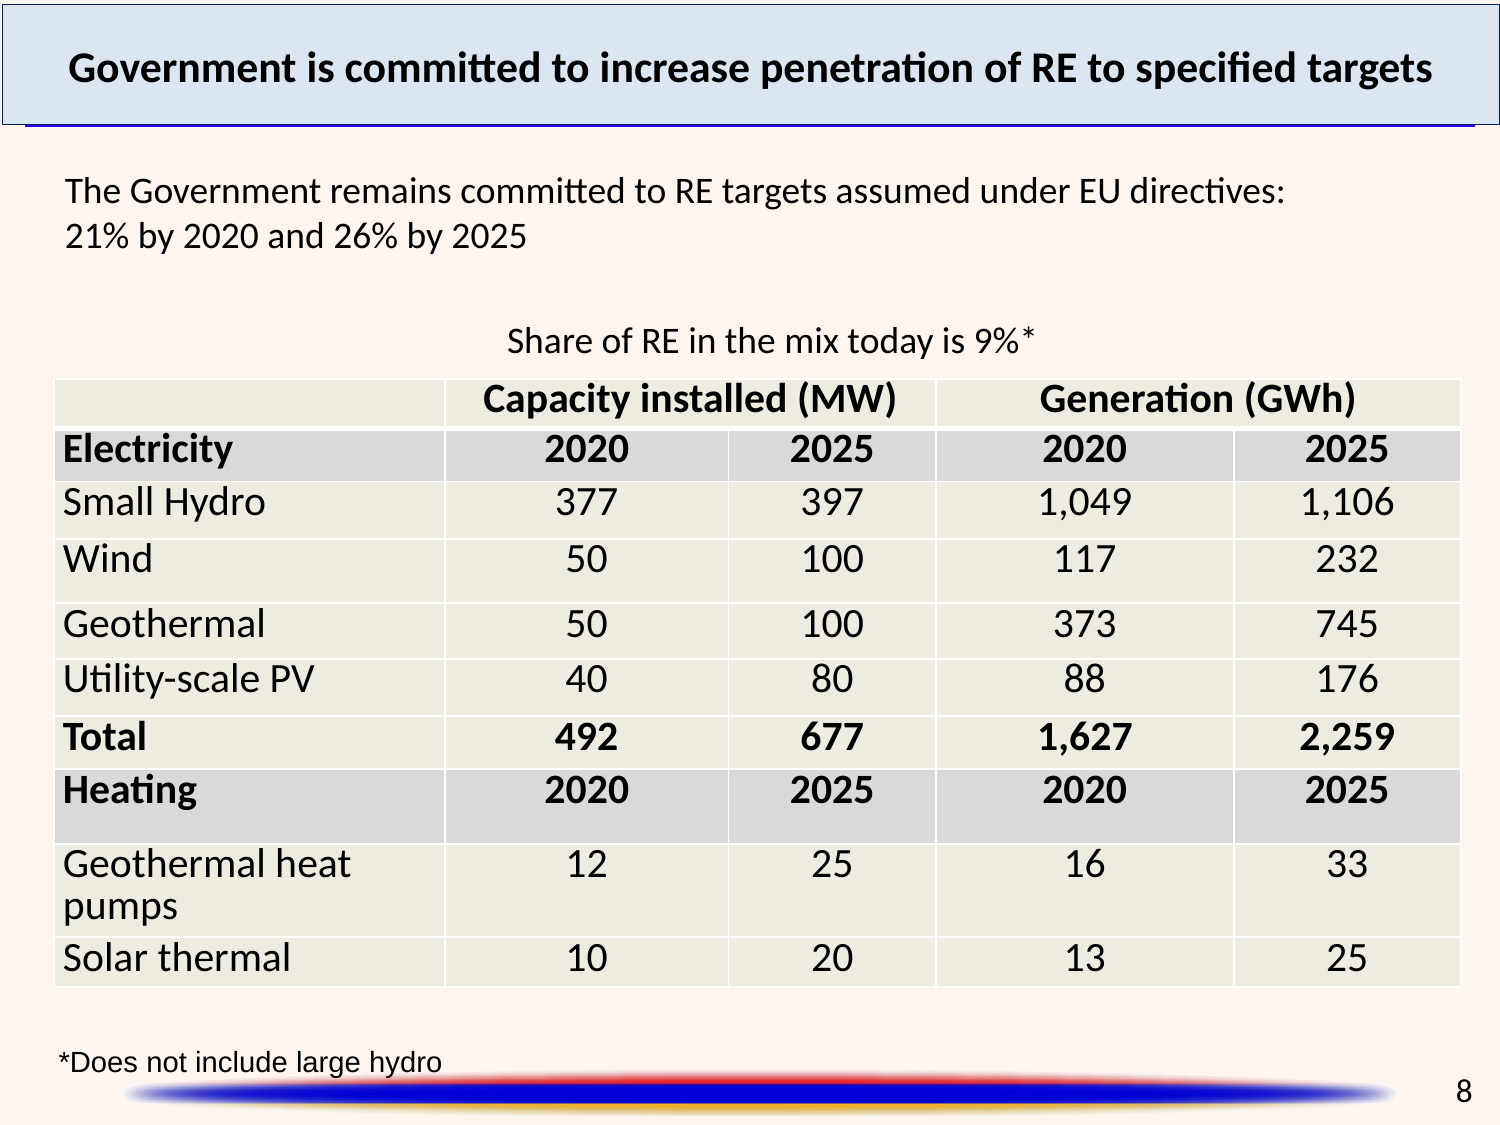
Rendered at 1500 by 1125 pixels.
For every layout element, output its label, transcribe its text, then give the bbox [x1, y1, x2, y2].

table_cell 10 [446, 938, 728, 986]
text_box Share of RE in the mix today is 9%* [179, 309, 1367, 369]
table_cell 677 [729, 717, 935, 768]
table_cell Small Hydro [55, 482, 444, 538]
table_cell 12 [446, 845, 728, 936]
table_cell 2020 [446, 431, 728, 481]
table_cell 373 [937, 604, 1233, 658]
table_cell Utility-scale PV [55, 660, 444, 715]
table_cell 2,259 [1235, 717, 1460, 768]
table_cell 13 [937, 938, 1233, 986]
picture [92, 1065, 1400, 1116]
table_cell 100 [729, 540, 935, 602]
table_cell 25 [729, 845, 935, 936]
table_cell 2025 [1235, 770, 1460, 843]
table_cell 232 [1235, 540, 1460, 602]
table_cell Wind [55, 540, 444, 602]
table_header Capacity installed (MW) [446, 380, 935, 426]
table_cell 377 [446, 482, 728, 538]
table_cell 50 [446, 540, 728, 602]
table_cell Total [55, 717, 444, 768]
table_cell 2025 [729, 770, 935, 843]
table_cell 2025 [729, 431, 935, 481]
table_cell 50 [446, 604, 728, 658]
table_cell Solar thermal [55, 938, 444, 986]
table_cell 745 [1235, 604, 1460, 658]
table_cell 1,627 [937, 717, 1233, 768]
table_header [55, 380, 444, 426]
text_box *Does not include large hydro [43, 1036, 1073, 1086]
table_cell 80 [729, 660, 935, 715]
table_cell Heating [55, 770, 444, 843]
table_cell 25 [1235, 938, 1460, 986]
table_cell Geothermal [55, 604, 444, 658]
table_cell Geothermal heat pumps [55, 845, 444, 936]
table_cell 176 [1235, 660, 1460, 715]
table_cell 16 [937, 845, 1233, 936]
table_cell 1,049 [937, 482, 1233, 538]
text_box The Government remains committed to RE targets assumed under EU directives: 21% by 2020 and 26% by 2025 [50, 158, 1454, 264]
table_cell 492 [446, 717, 728, 768]
table_cell 2020 [937, 770, 1233, 843]
table_header Generation (GWh) [937, 380, 1460, 426]
table_cell Electricity [55, 431, 444, 481]
text_box Government is committed to increase penetration of RE to specified targets [1, 3, 1500, 127]
table_cell 33 [1235, 845, 1460, 936]
table_cell 20 [729, 938, 935, 986]
table_cell 2020 [937, 431, 1233, 481]
table_cell 2025 [1235, 431, 1460, 481]
table_cell 117 [937, 540, 1233, 602]
table_cell 100 [729, 604, 935, 658]
table_cell 2020 [446, 770, 728, 843]
table_cell 40 [446, 660, 728, 715]
table_cell 397 [729, 482, 935, 538]
table_cell 88 [937, 660, 1233, 715]
slide_number 8 [1400, 1059, 1488, 1119]
table_cell 1,106 [1235, 482, 1460, 538]
